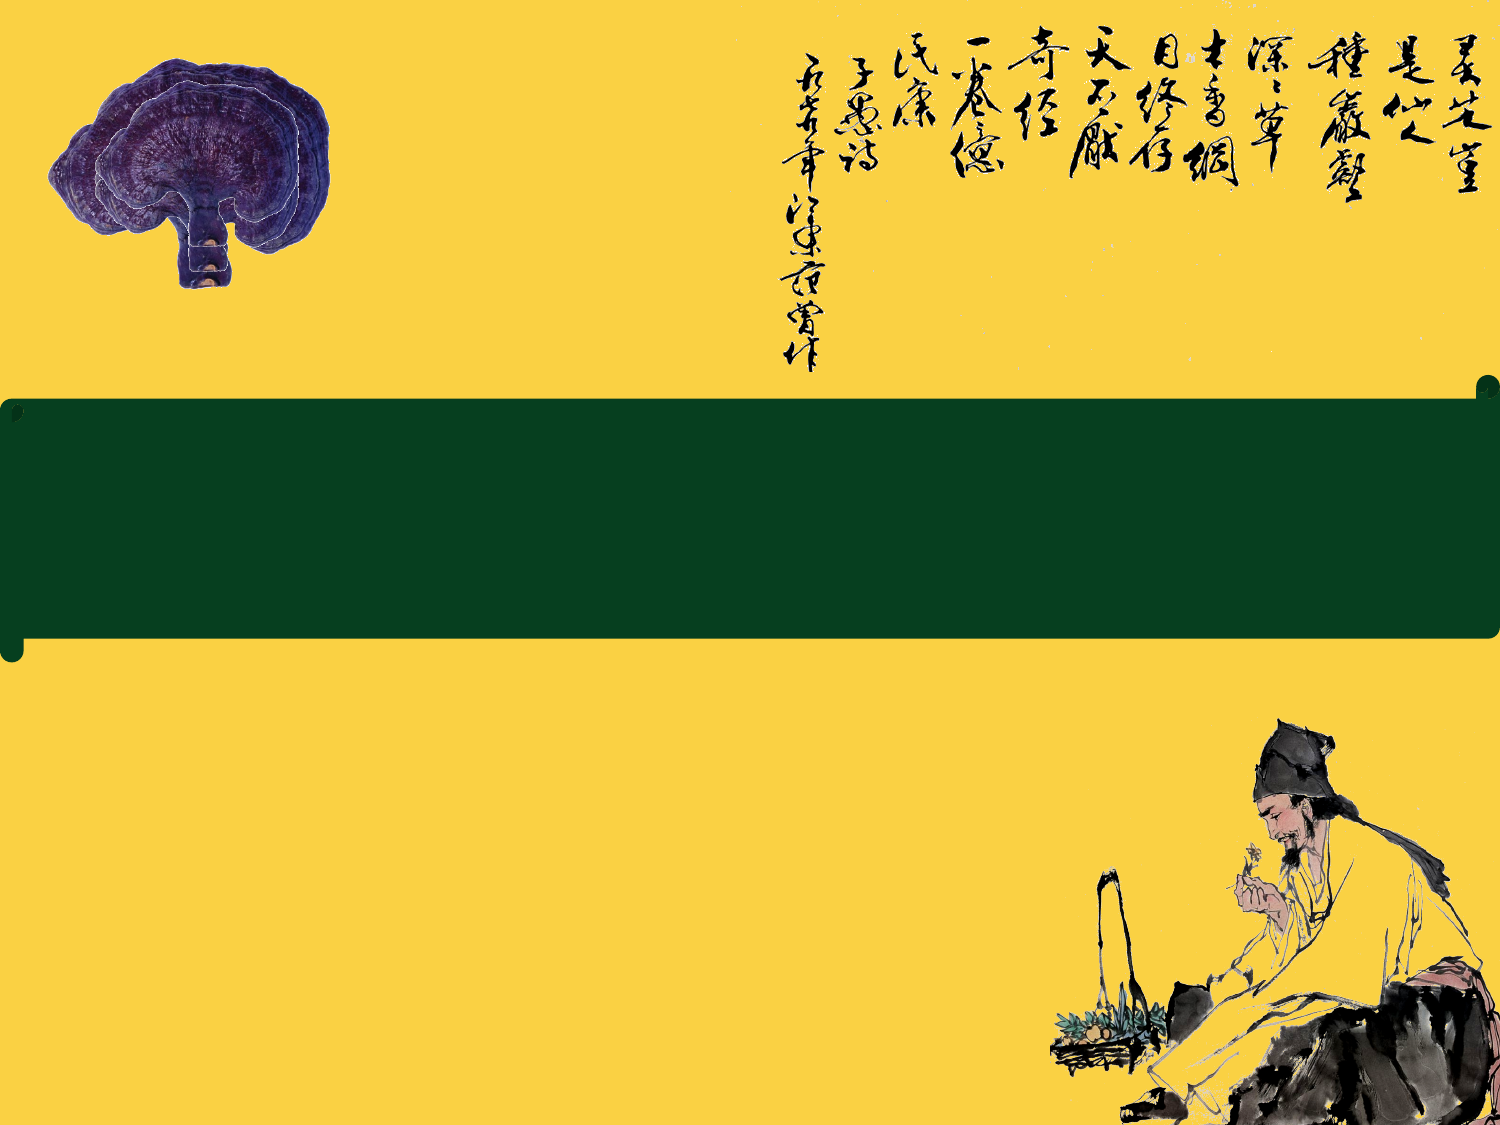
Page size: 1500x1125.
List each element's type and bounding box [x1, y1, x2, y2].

picture [725, 0, 1500, 372]
picture [37, 49, 350, 300]
picture [1050, 717, 1500, 1125]
